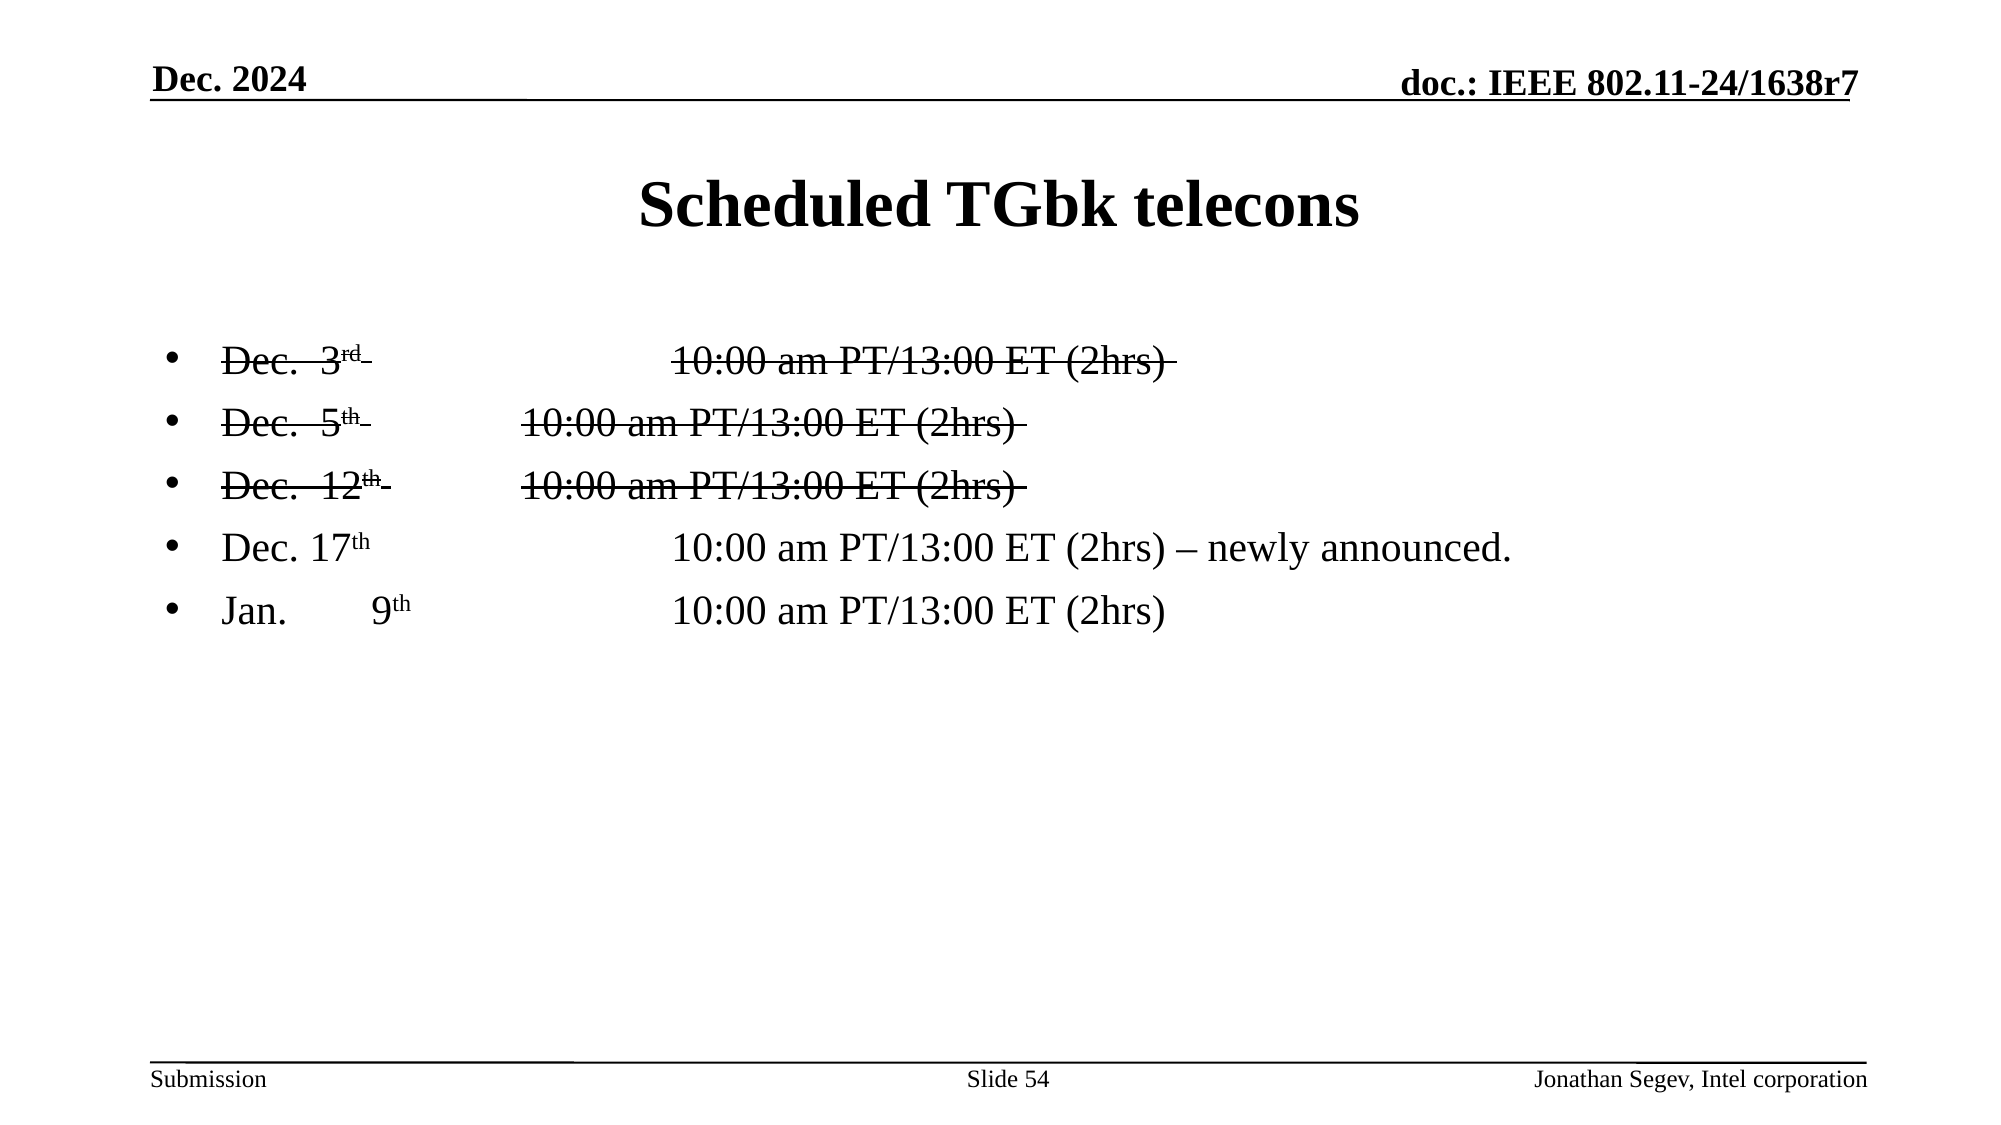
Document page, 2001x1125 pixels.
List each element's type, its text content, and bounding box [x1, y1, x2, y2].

footer Jonathan Segev, Intel corporation [1171, 1061, 1869, 1093]
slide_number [152, 54, 563, 100]
slide_number Slide 54 [950, 1061, 1067, 1123]
list Dec. 3rd 10:00 am PT/13:00 ET (2hrs) Dec. 5th 10:00 am PT/13:00 ET (2hrs) Dec. 12th 10:00 am PT/13:00 ET (2hrs) Dec. 17th 10:00 am PT/13:00 ET (2hrs) – newly announced. Jan. 9th 10:00 am PT/13:00 ET (2hrs) [149, 324, 1850, 1000]
title Scheduled TGbk telecons [149, 112, 1850, 288]
